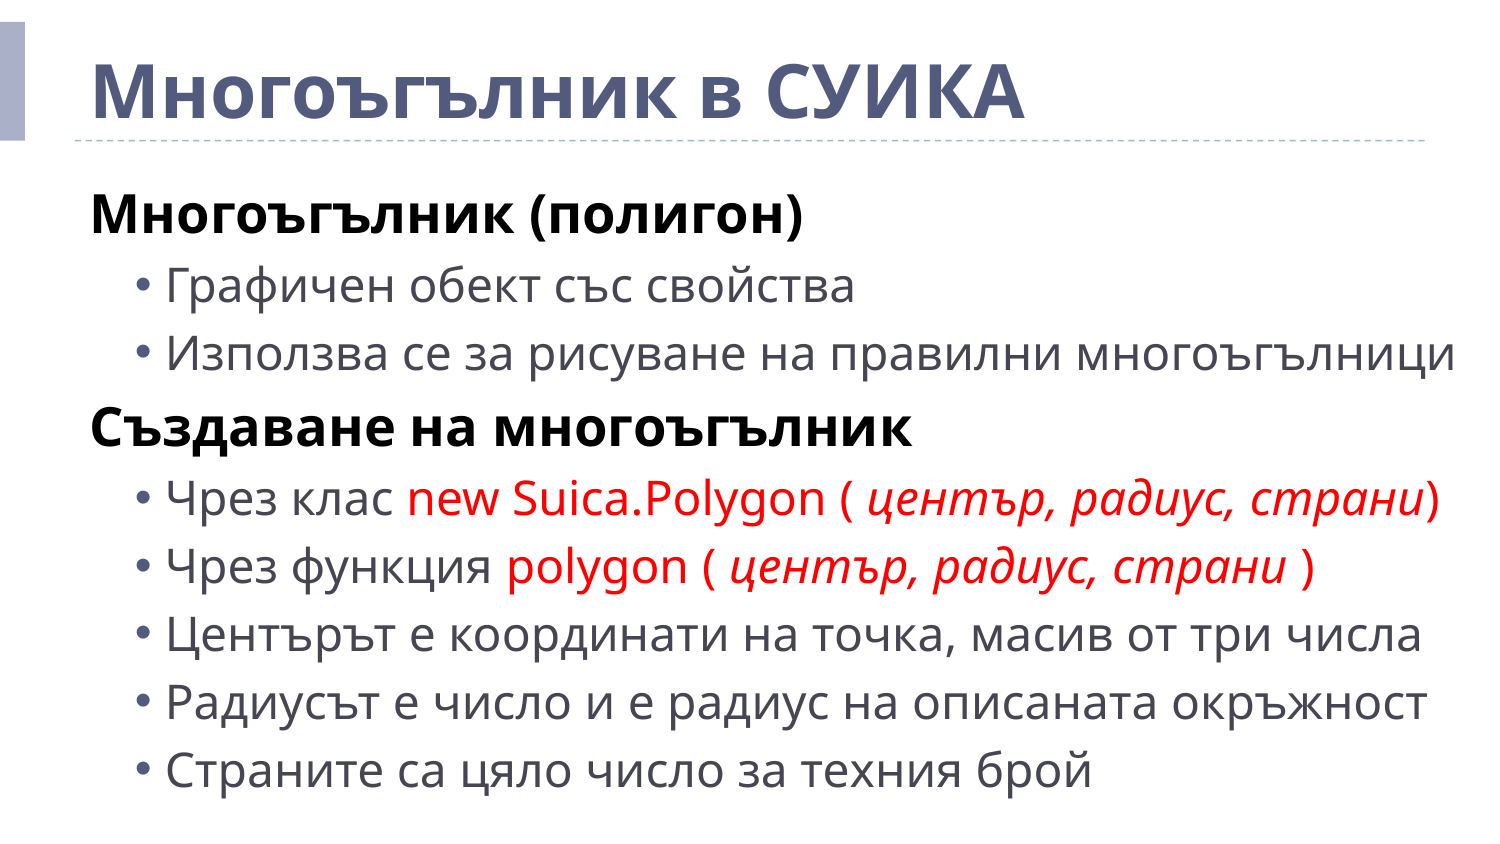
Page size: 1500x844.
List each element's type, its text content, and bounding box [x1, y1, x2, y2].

list Многоъгълник (полигон) Графичен обект със свойства Използва се за рисуване на правилни многоъгълници Създаване на многоъгълник Чрез клас new Suica.Polygon ( център, радиус, страни) Чрез функция polygon ( център, радиус, страни ) Центърът е координати на точка, масив от три числа Радиусът е число и е радиус на описаната окръжност Страните са цяло число за техния брой [75, 171, 1475, 835]
title Многоъгълник в СУИКА [75, 18, 1475, 141]
